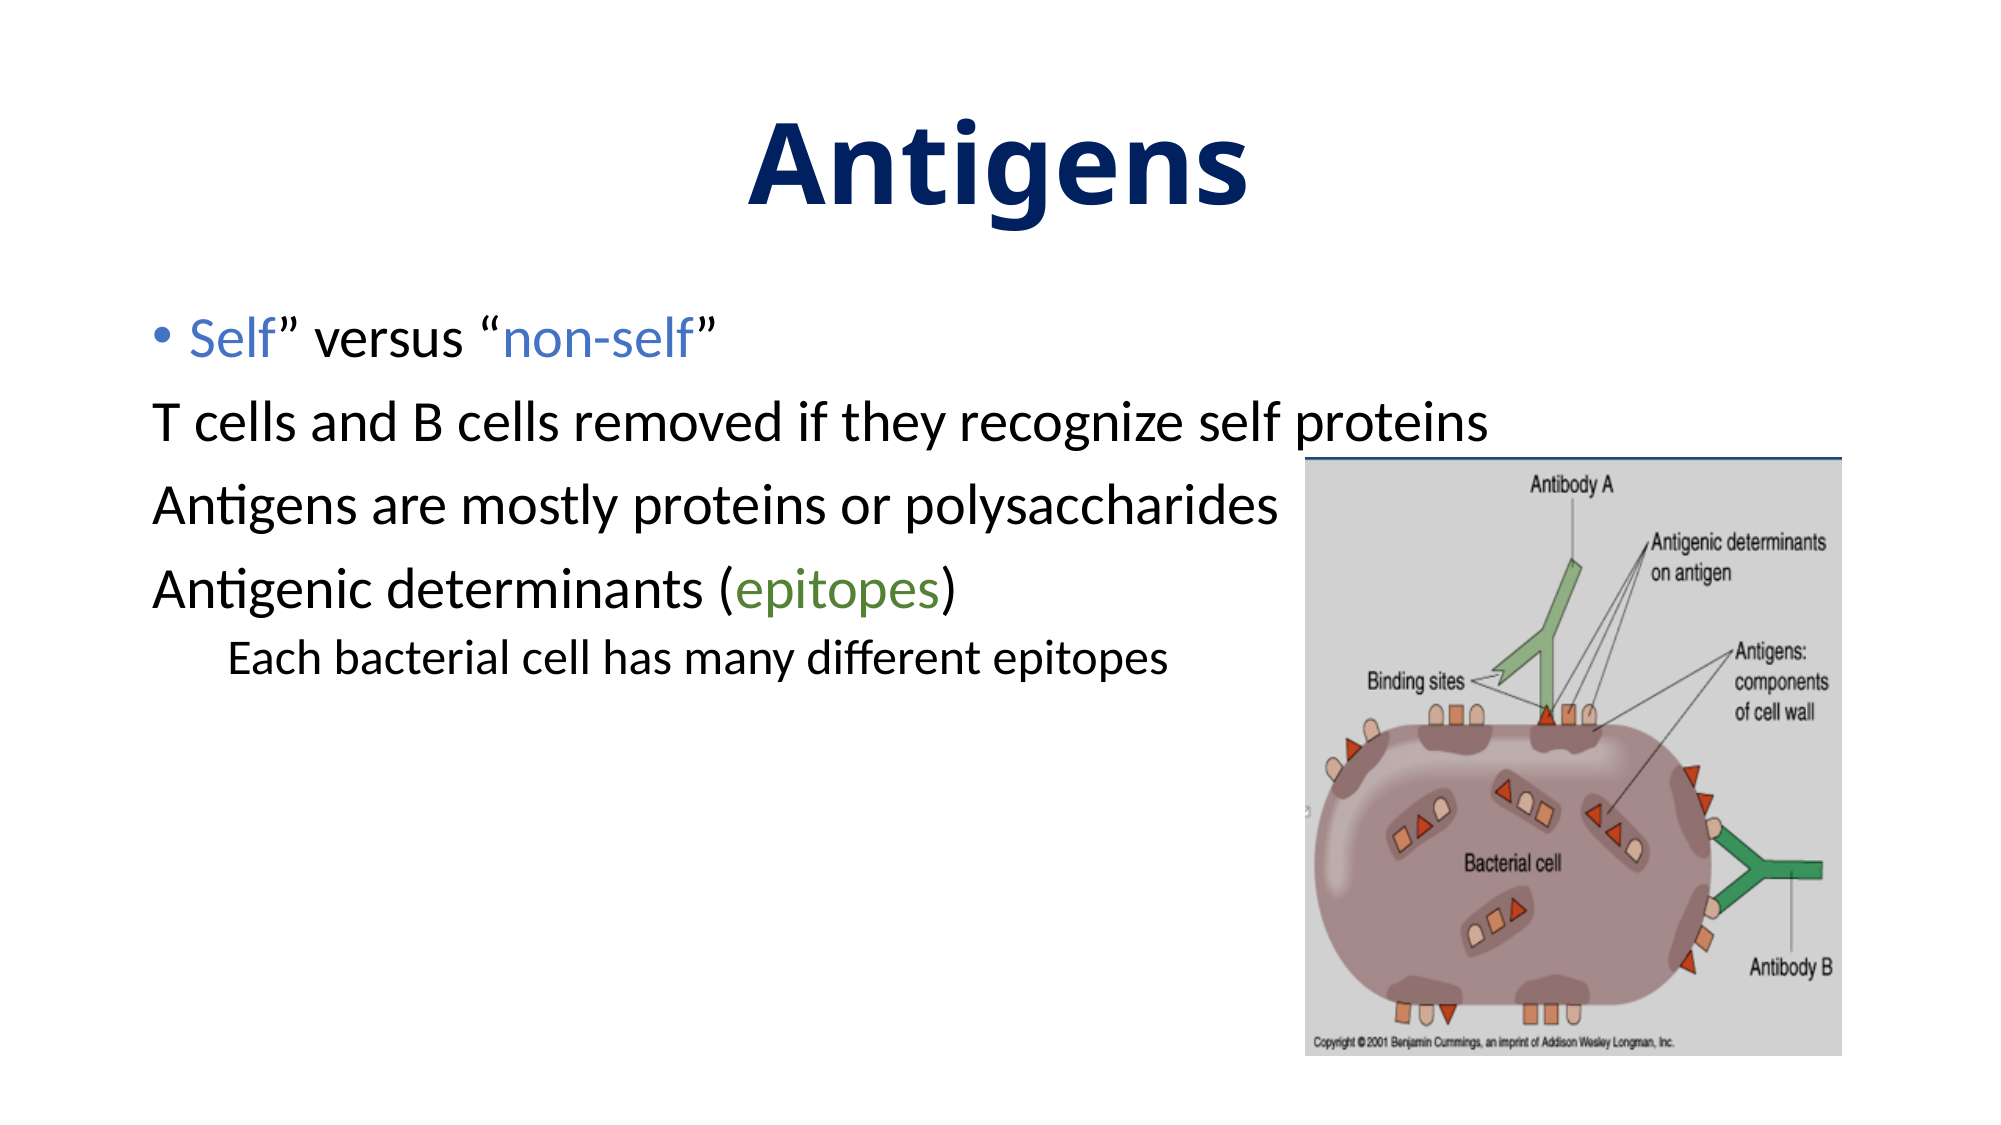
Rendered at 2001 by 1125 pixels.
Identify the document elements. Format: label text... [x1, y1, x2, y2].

list Self” versus “non-self” T cells and B cells removed if they recognize self proteins Antigens are mostly proteins or polysaccharides Antigenic determinants (epitopes) Each bacterial cell has many different epitopes [137, 299, 1863, 1014]
picture [1305, 457, 1842, 1056]
title Antigens [137, 59, 1863, 278]
